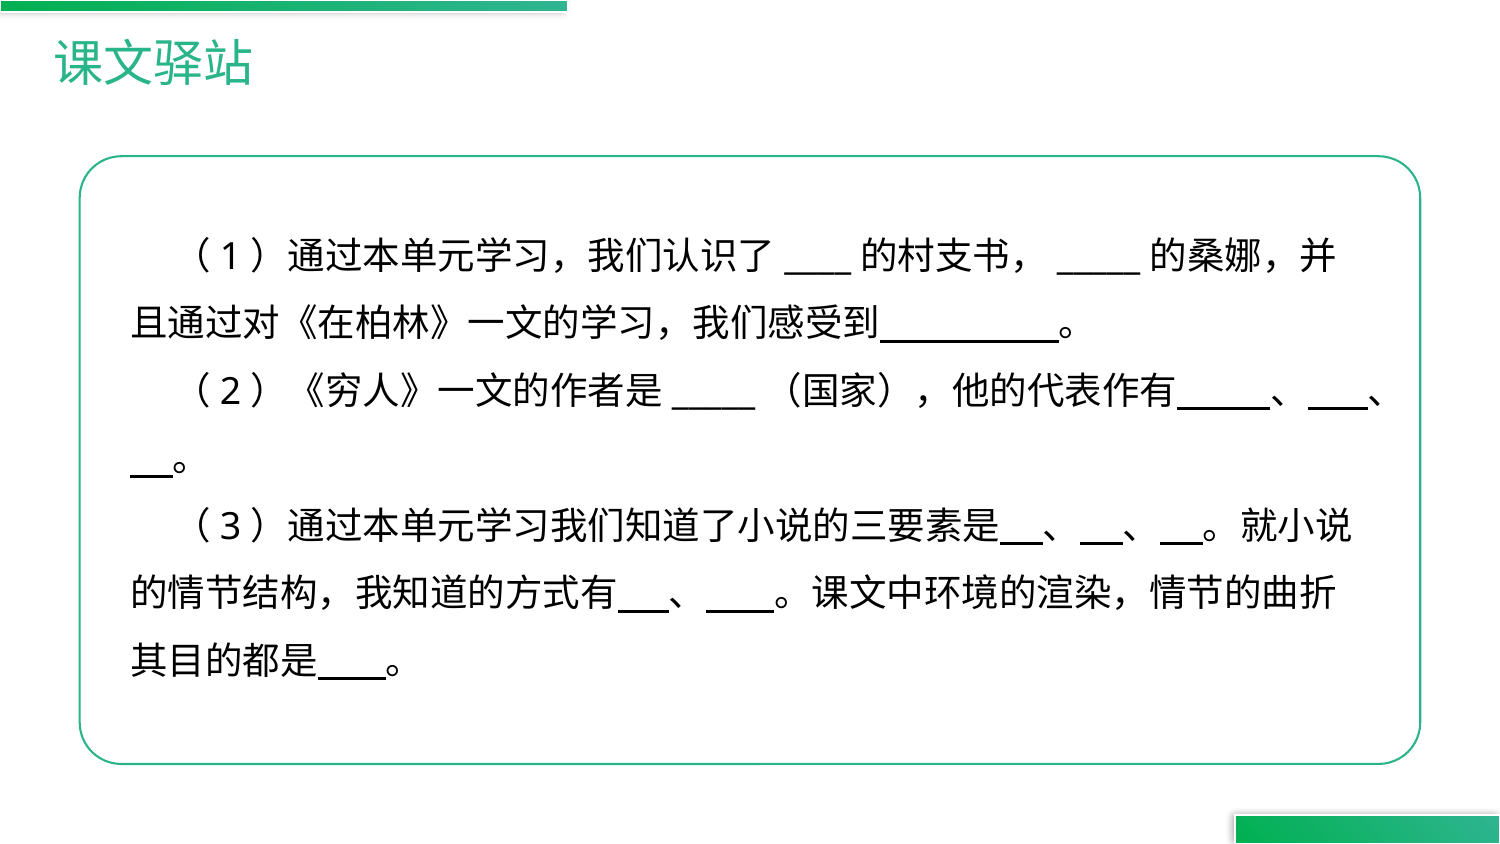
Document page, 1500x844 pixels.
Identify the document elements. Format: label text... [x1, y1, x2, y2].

list 课文驿站 [41, 32, 382, 94]
text_box （1）通过本单元学习，我们认识了____的村支书，_____的桑娜，并且通过对《在柏林》一文的学习，我们感受到 。 （2）《穷人》一文的作者是_____（国家），他的代表作有 、 、 。 （3）通过本单元学习我们知道了小说的三要素是 、 、 。就小说的情节结构，我知道的方式有 、 。课文中环境的渲染，情节的曲折其目的都是 。 [119, 203, 1381, 688]
